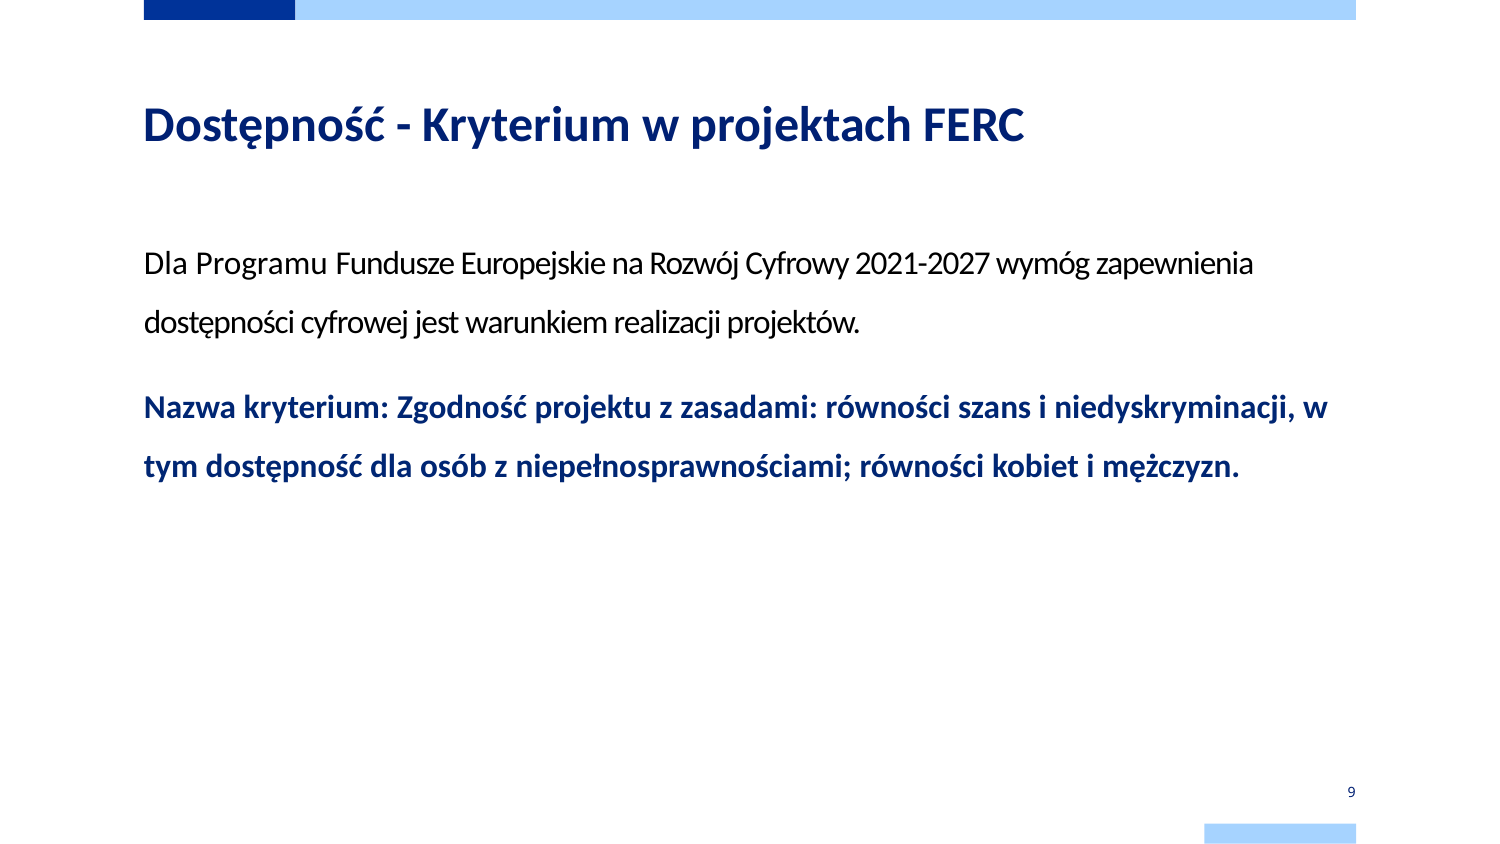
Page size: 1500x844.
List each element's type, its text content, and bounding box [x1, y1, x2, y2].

slide_number 9 [1204, 783, 1356, 804]
title Dostępność - Kryterium w projektach FERC [143, 100, 1357, 220]
list Dla Programu Fundusze Europejskie na Rozwój Cyfrowy 2021-2027 wymóg zapewnienia dostępności cyfrowej jest warunkiem realizacji projektów. Nazwa kryterium: Zgodność projektu z zasadami: równości szans i niedyskryminacji, w tym dostępność dla osób z niepełnosprawnościami; równości kobiet i mężczyzn. [143, 220, 1357, 800]
